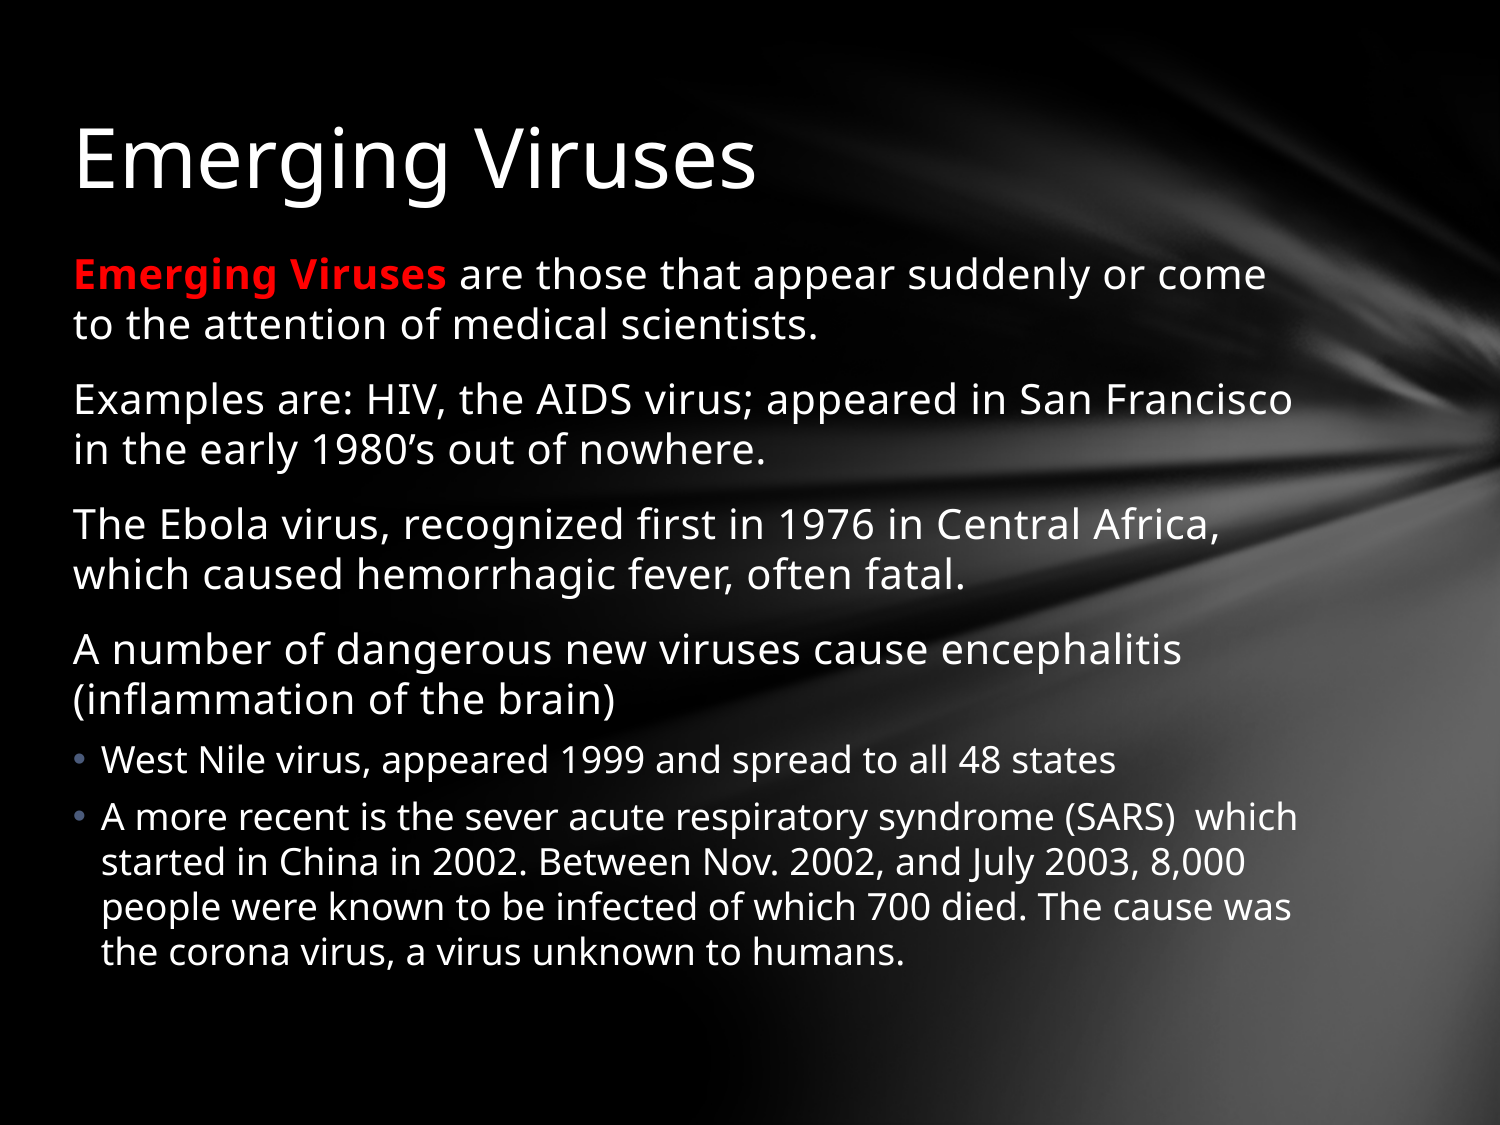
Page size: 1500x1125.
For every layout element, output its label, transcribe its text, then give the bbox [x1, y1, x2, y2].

list Emerging Viruses are those that appear suddenly or come to the attention of medical scientists. Examples are: HIV, the AIDS virus; appeared in San Francisco in the early 1980’s out of nowhere. The Ebola virus, recognized first in 1976 in Central Africa, which caused hemorrhagic fever, often fatal. A number of dangerous new viruses cause encephalitis (inflammation of the brain) West Nile virus, appeared 1999 and spread to all 48 states A more recent is the sever acute respiratory syndrome (SARS) which started in China in 2002. Between Nov. 2002, and July 2003, 8,000 people were known to be infected of which 700 died. The cause was the corona virus, a virus unknown to humans. [57, 239, 1318, 1015]
title Emerging Viruses [57, 37, 1318, 213]
